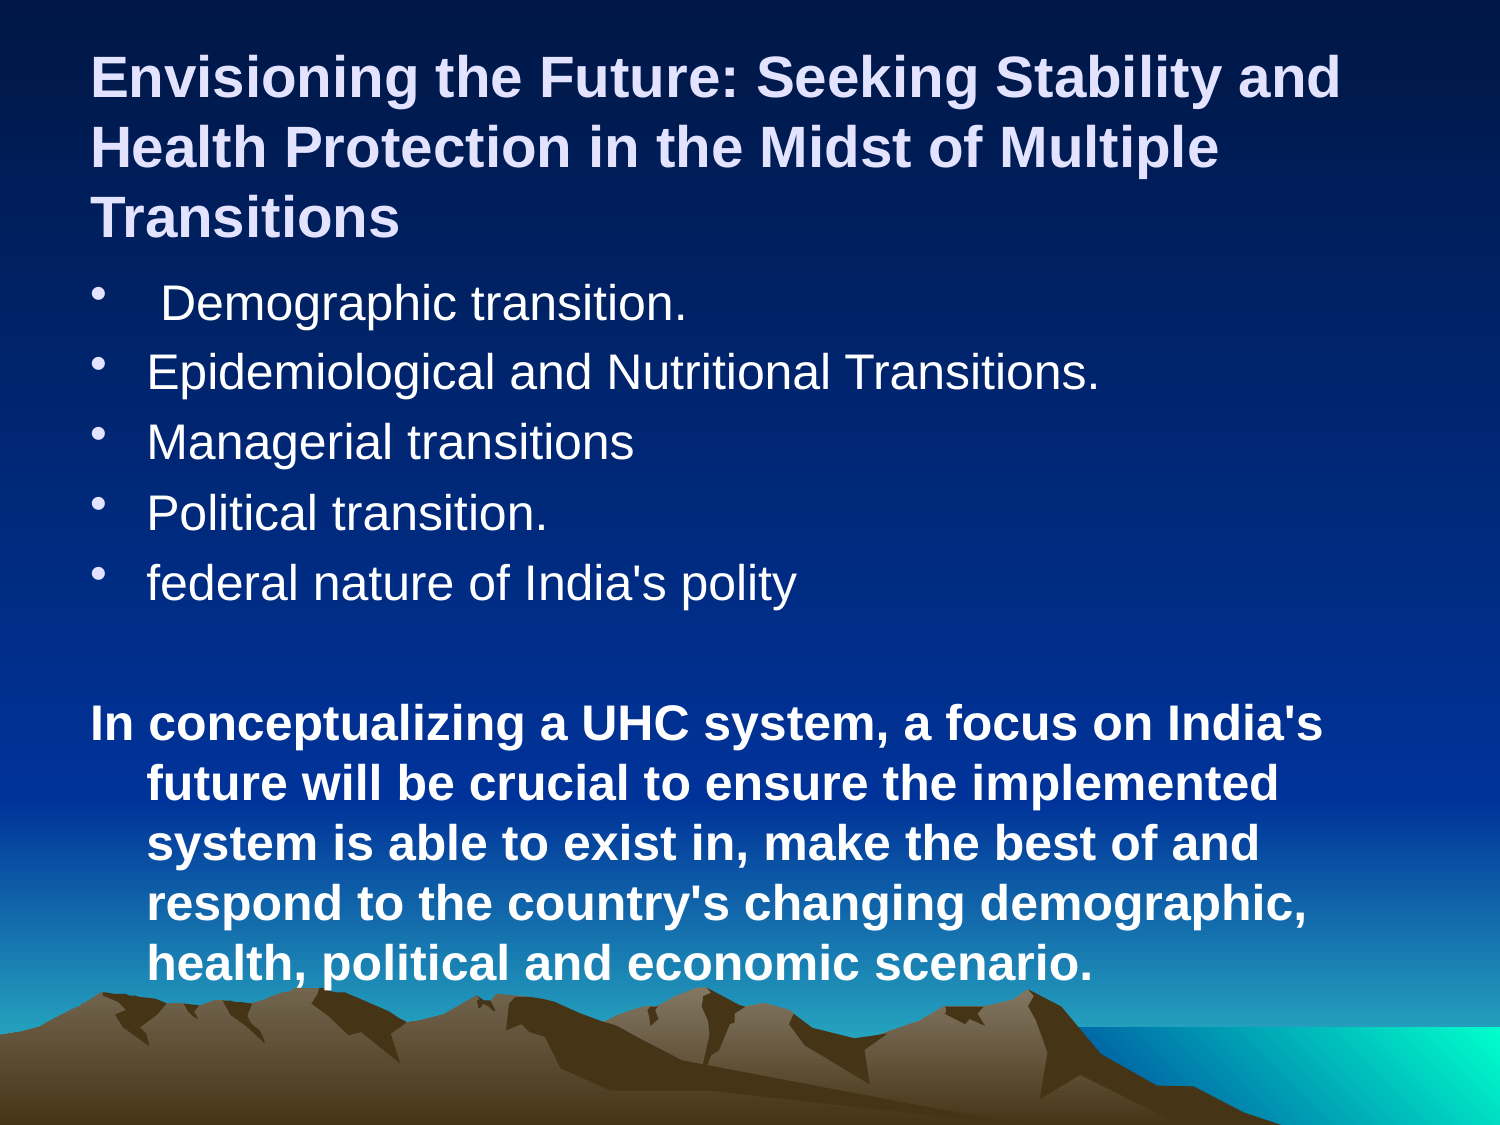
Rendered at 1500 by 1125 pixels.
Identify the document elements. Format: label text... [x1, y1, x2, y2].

list Demographic transition. Epidemiological and Nutritional Transitions. Managerial transitions Political transition. federal nature of India's polity In conceptualizing a UHC system, a focus on India's future will be crucial to ensure the implemented system is able to exist in, make the best of and respond to the country's changing demographic, health, political and economic scenario. [74, 262, 1451, 1001]
title Envisioning the Future: Seeking Stability and Health Protection in the Midst of Multiple Transitions [74, 37, 1451, 251]
